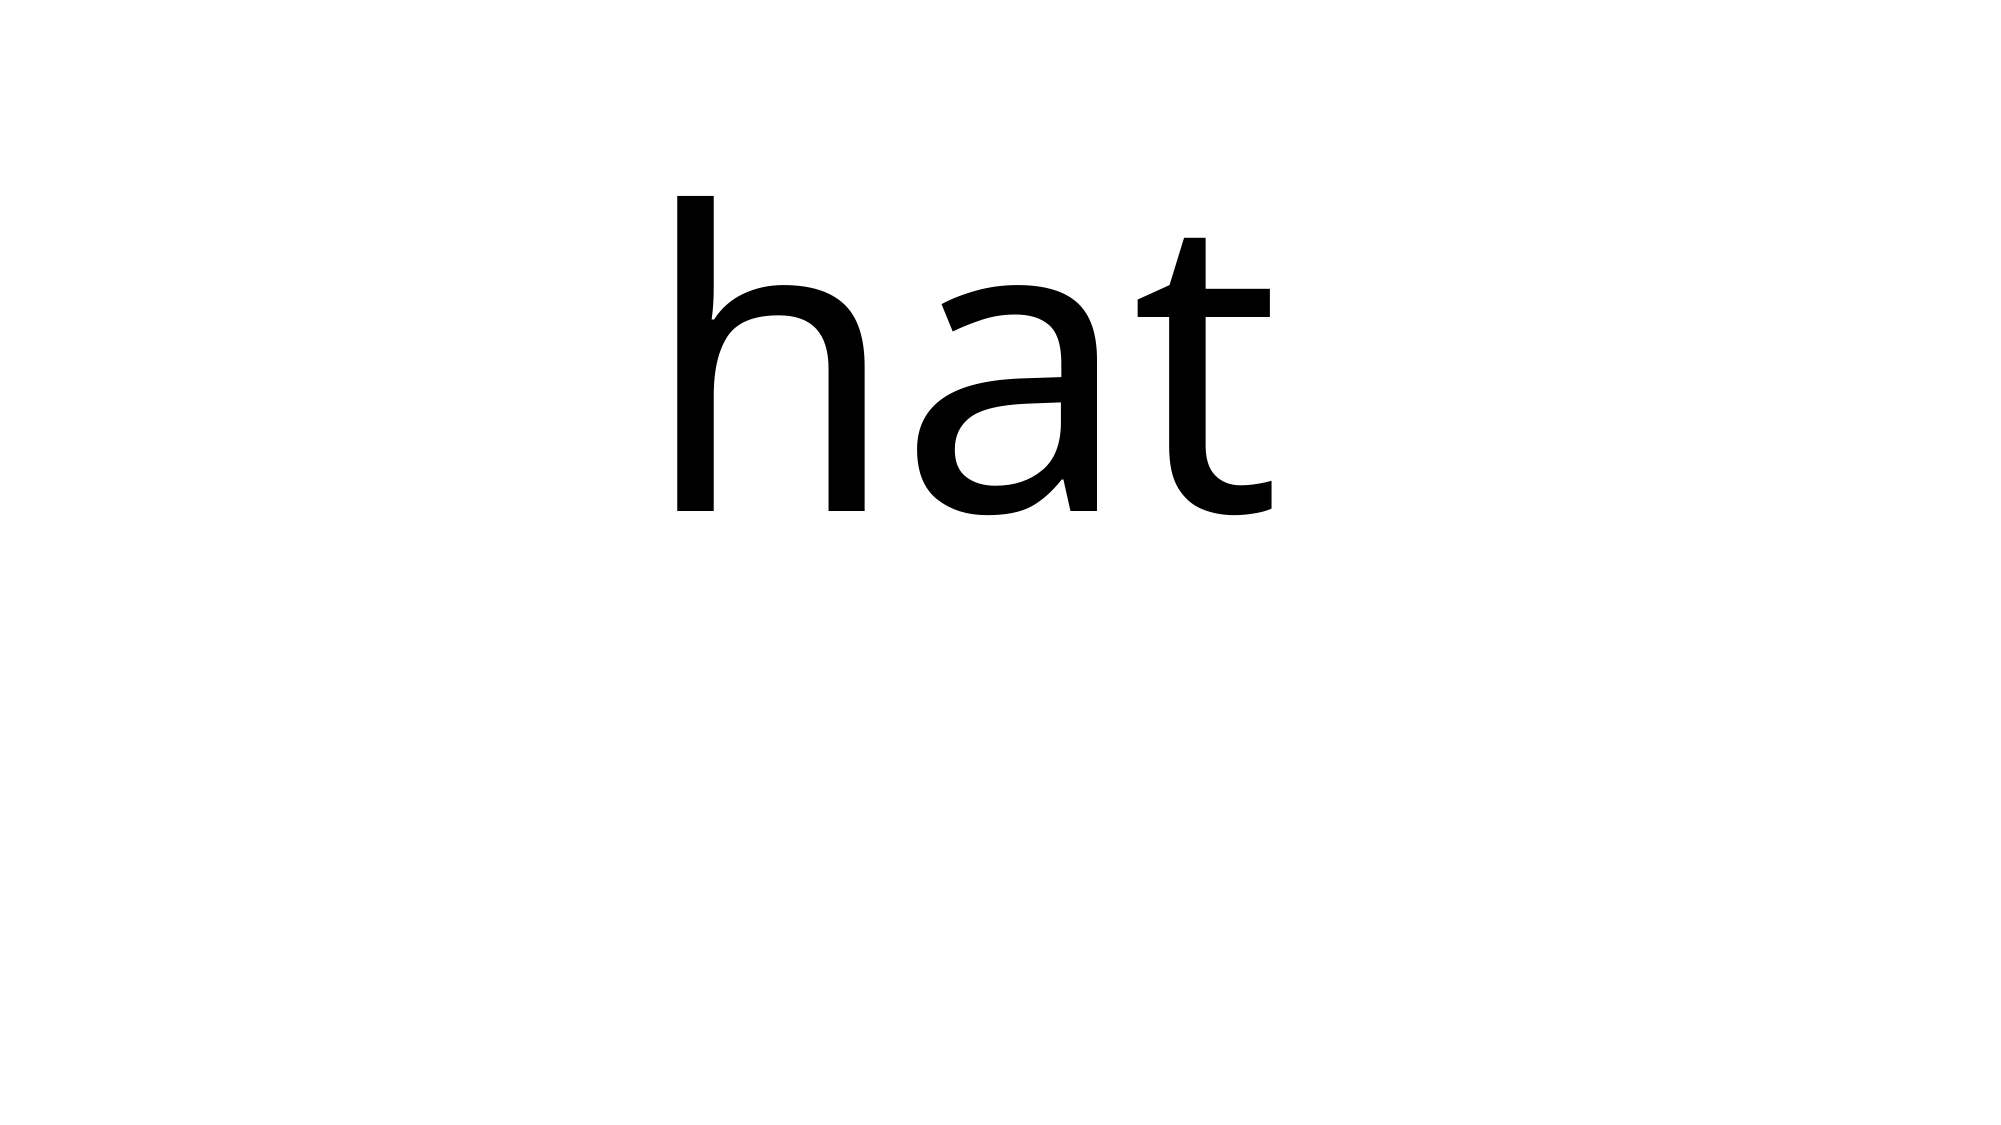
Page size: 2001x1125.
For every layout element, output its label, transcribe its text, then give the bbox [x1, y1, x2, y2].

text_box hat [95, 89, 1829, 603]
